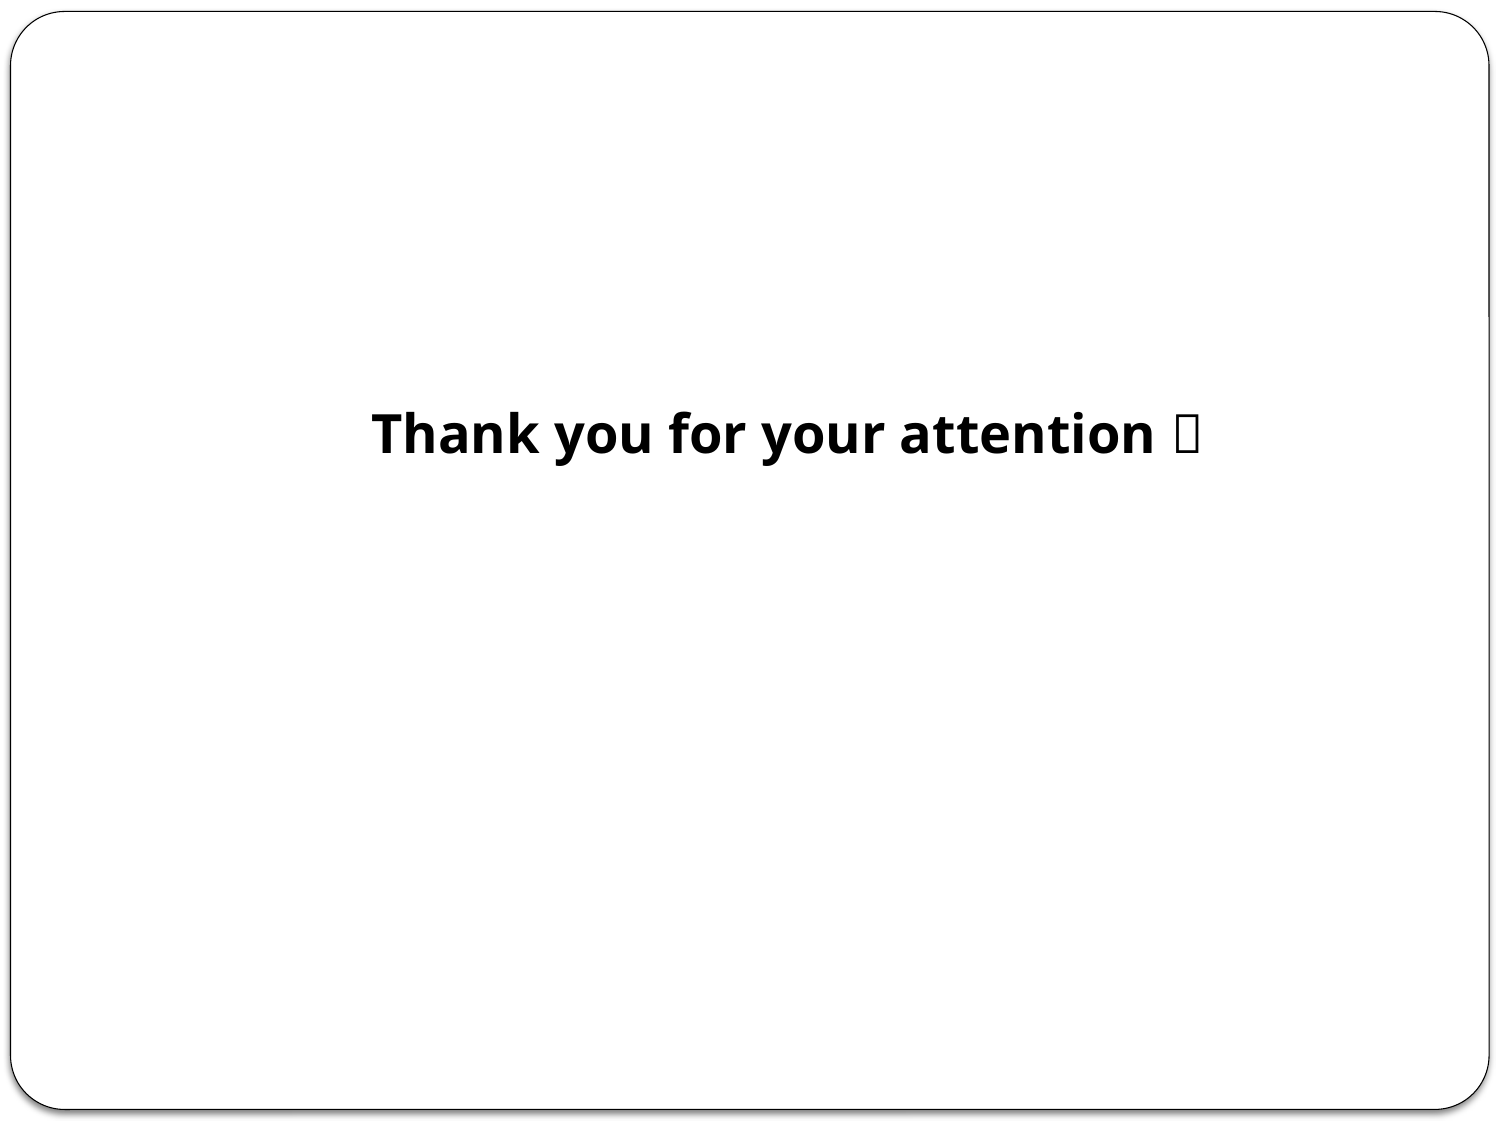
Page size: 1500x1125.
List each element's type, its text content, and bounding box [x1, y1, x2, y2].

list Thank you for your attention  [150, 237, 1425, 988]
